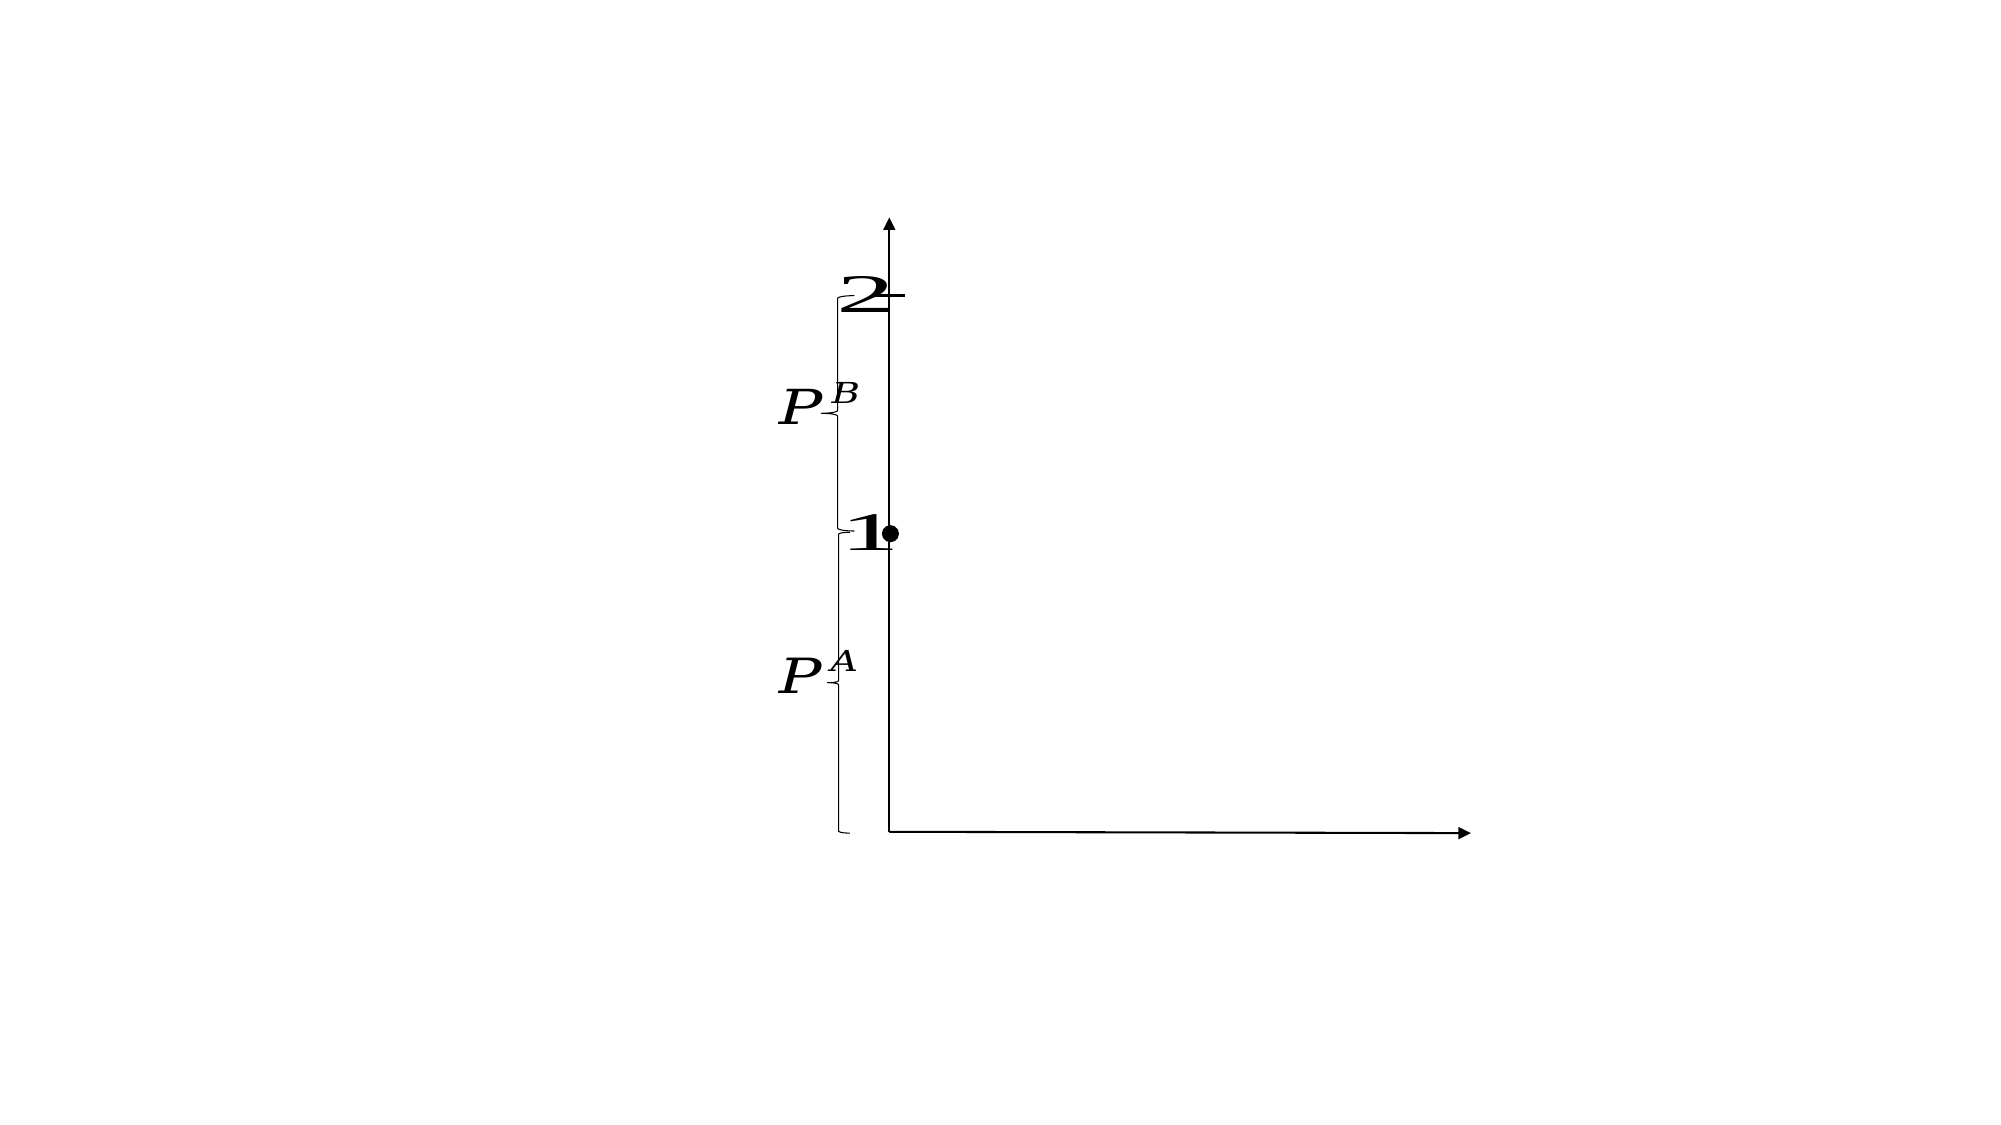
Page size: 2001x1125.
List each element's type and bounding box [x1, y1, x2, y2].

text_box [774, 217, 1471, 834]
